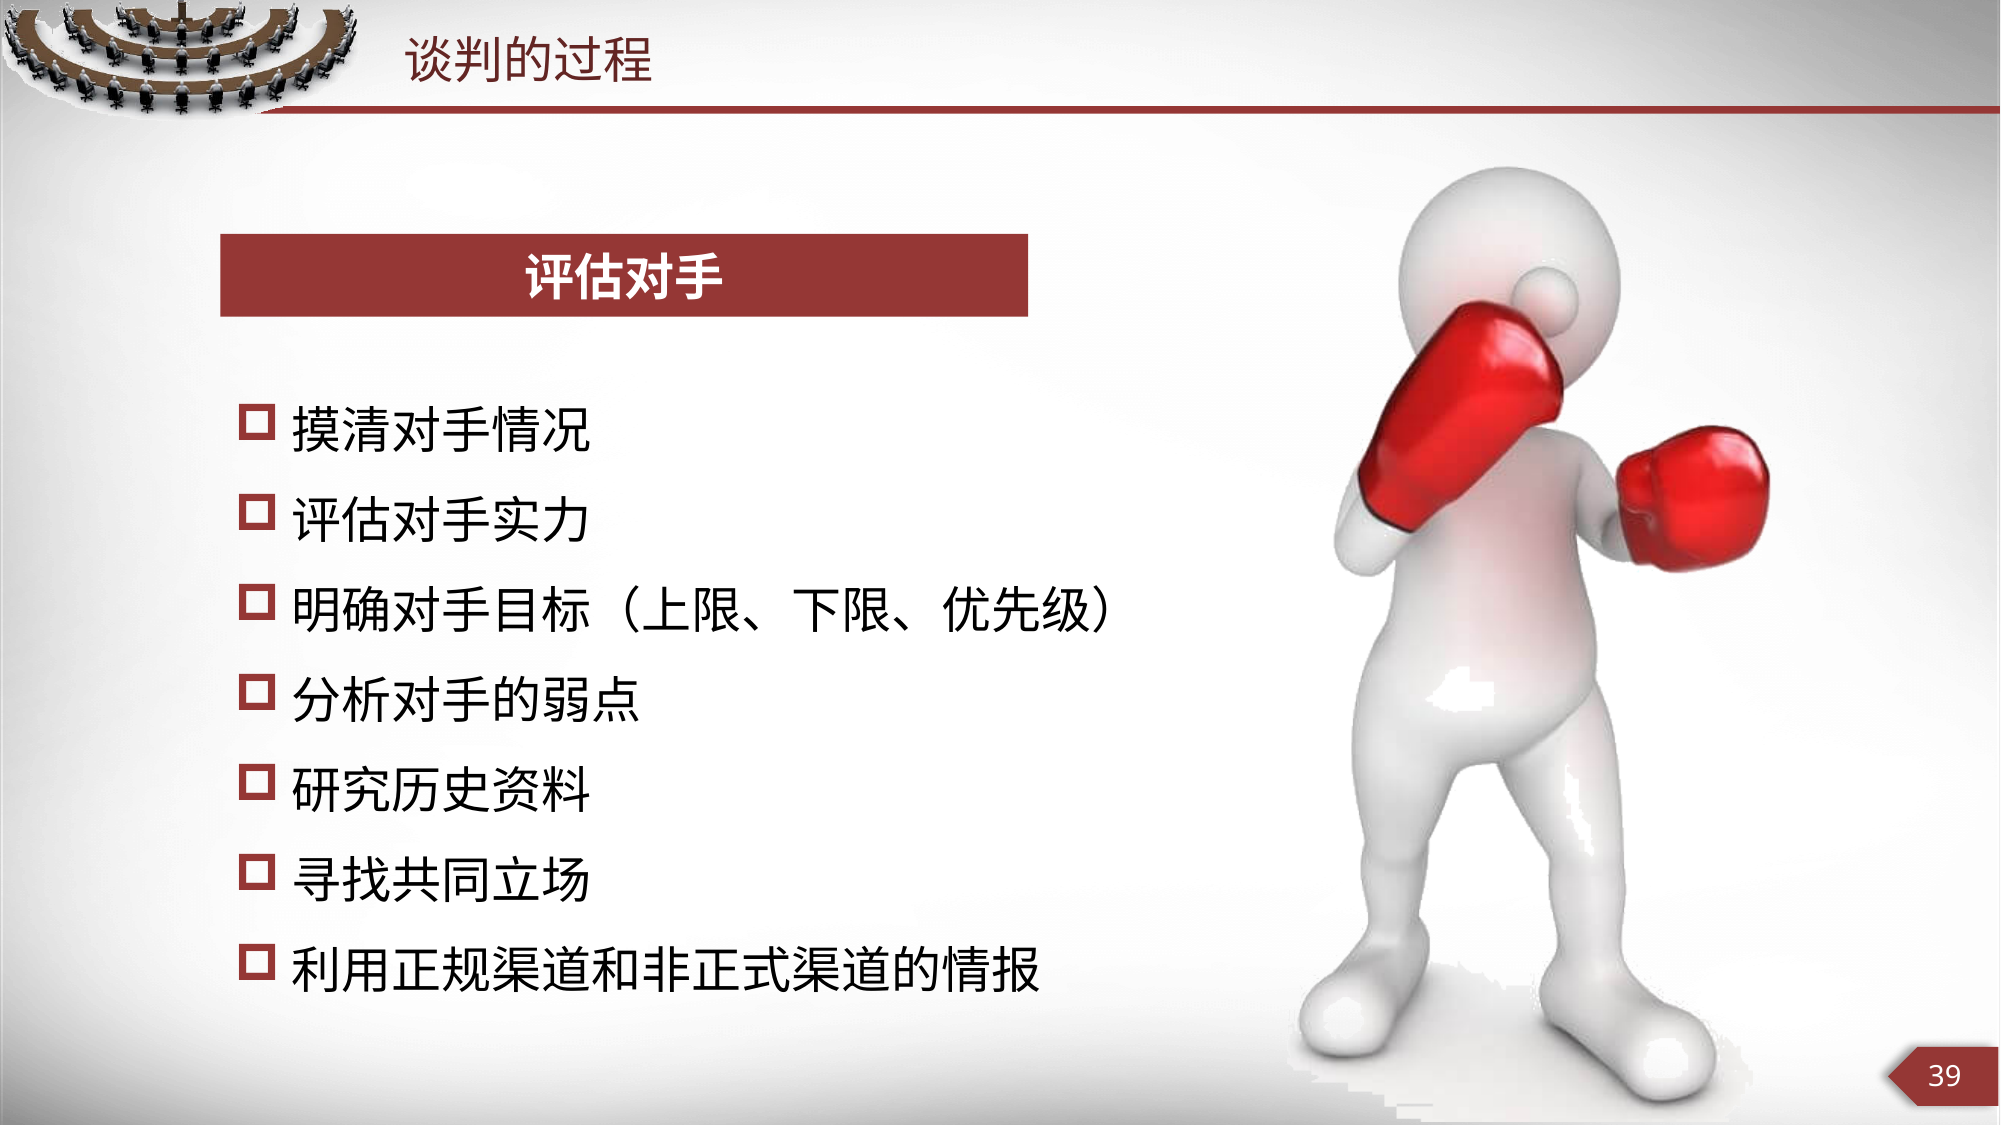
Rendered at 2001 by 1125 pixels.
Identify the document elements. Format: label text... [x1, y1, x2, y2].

picture [0, 0, 2001, 1125]
text_box 摸清对手情况 评估对手实力 明确对手目标（上限、下限、优先级） 分析对手的弱点 研究历史资料 寻找共同立场 利用正规渠道和非正式渠道的情报 [220, 361, 1166, 1007]
slide_number 39 [1889, 1046, 2000, 1107]
text_box 评估对手 [220, 233, 1029, 317]
list 谈判的过程 [388, 11, 1074, 107]
